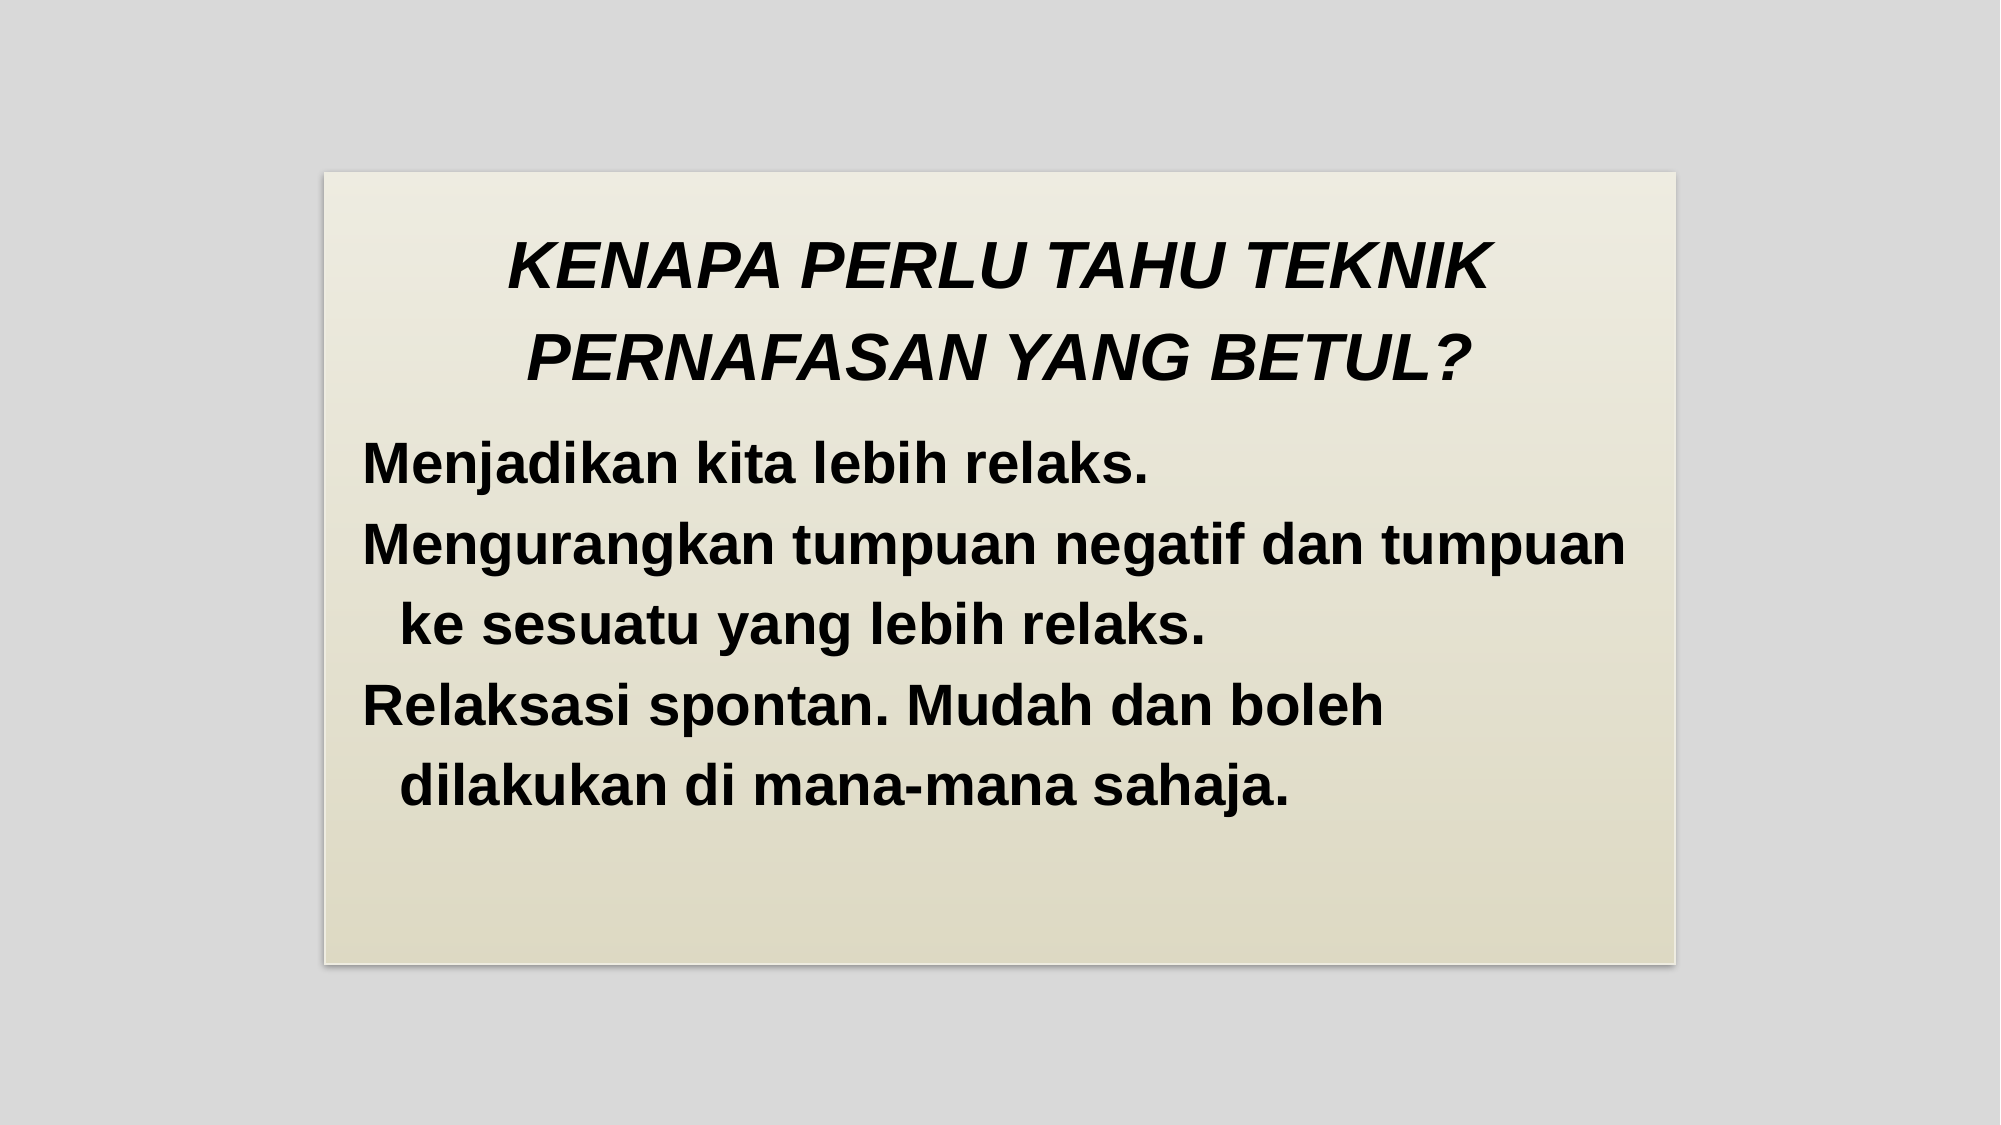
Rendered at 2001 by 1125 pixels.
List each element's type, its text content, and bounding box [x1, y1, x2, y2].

text_box KENAPA PERLU TAHU TEKNIK PERNAFASAN YANG BETUL? Menjadikan kita lebih relaks. Mengurangkan tumpuan negatif dan tumpuan ke sesuatu yang lebih relaks. Relaksasi spontan. Mudah dan boleh dilakukan di mana-mana sahaja. [324, 172, 1675, 965]
